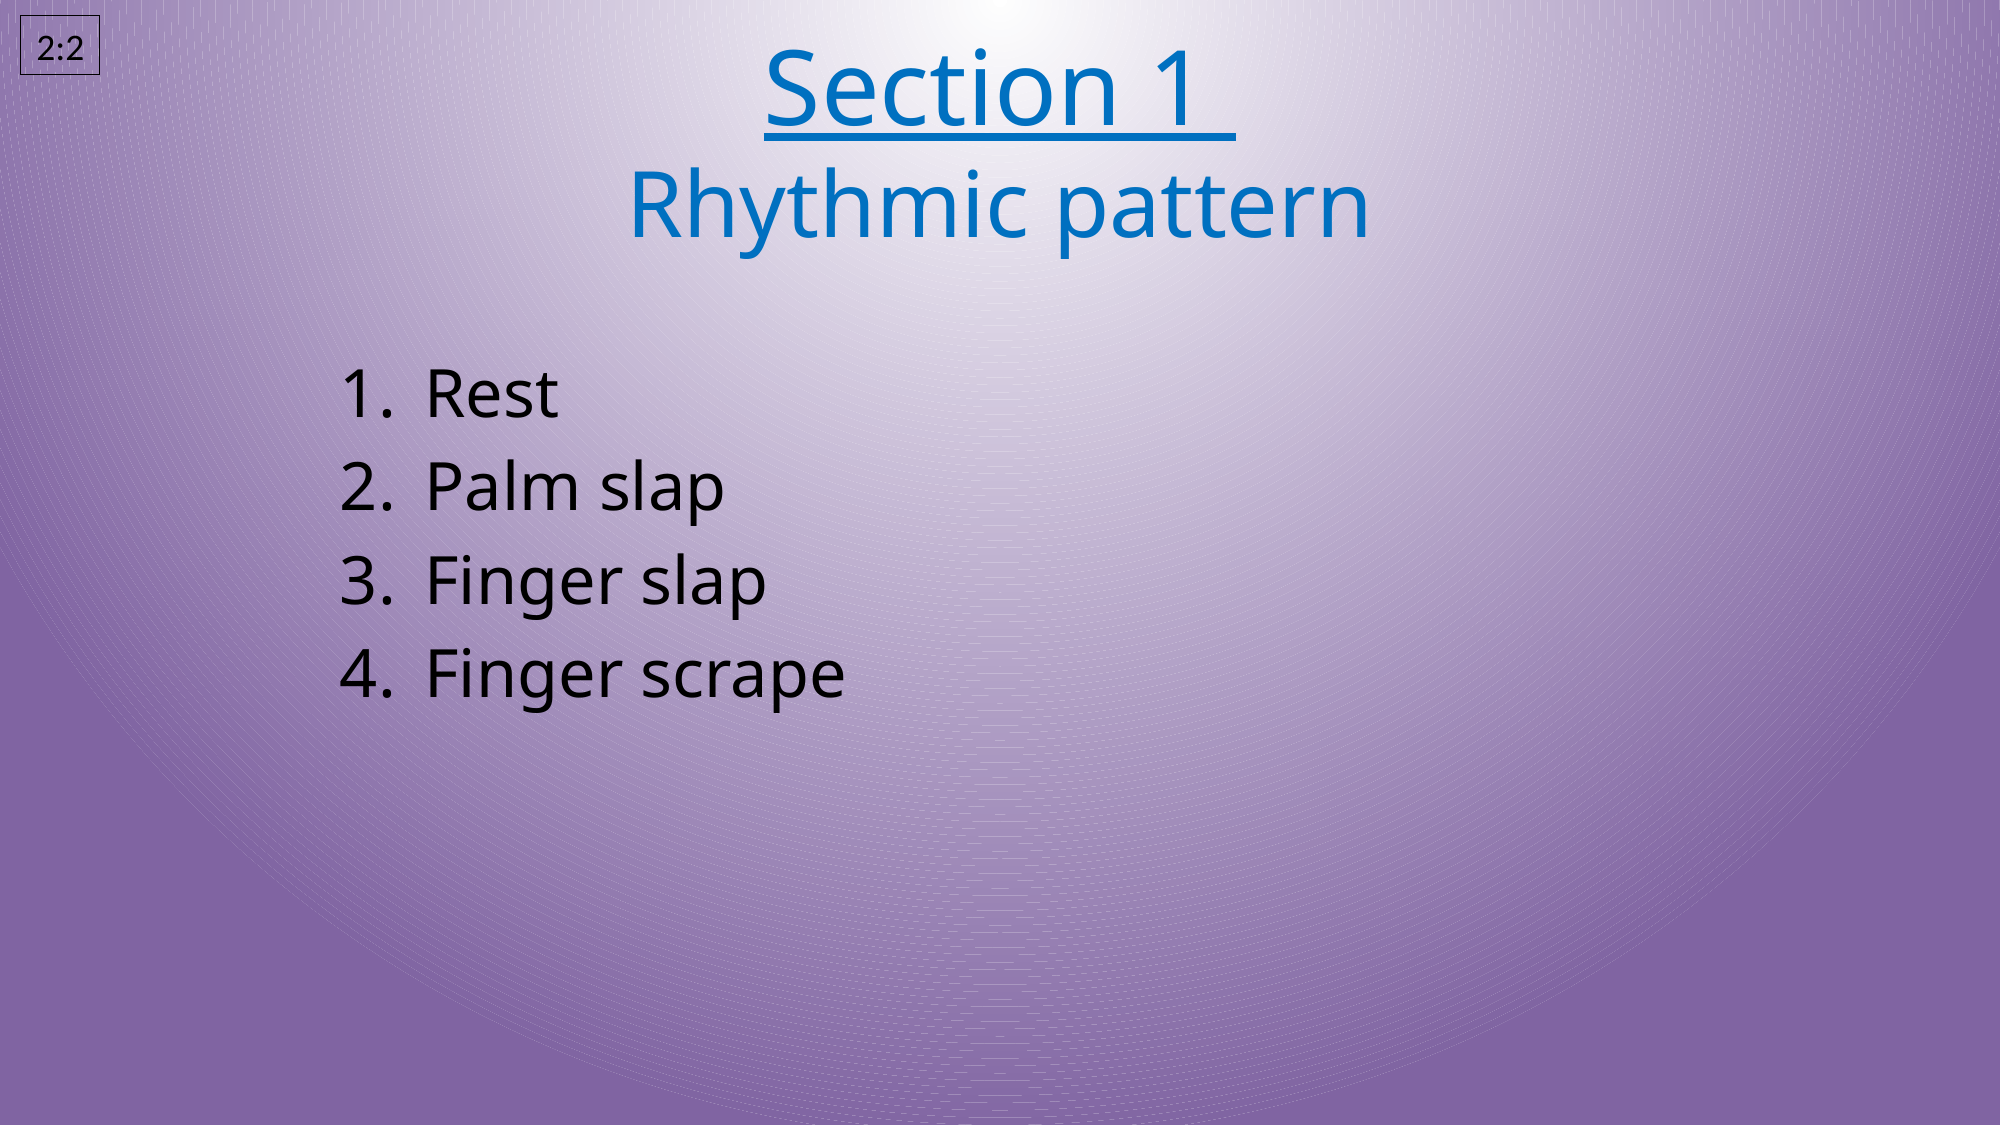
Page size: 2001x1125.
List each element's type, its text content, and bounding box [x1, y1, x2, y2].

list Rest Palm slap Finger slap Finger scrape [324, 343, 1000, 788]
text_box 2:2 [20, 15, 100, 75]
title Section 1 Rhythmic pattern [99, 45, 1900, 233]
